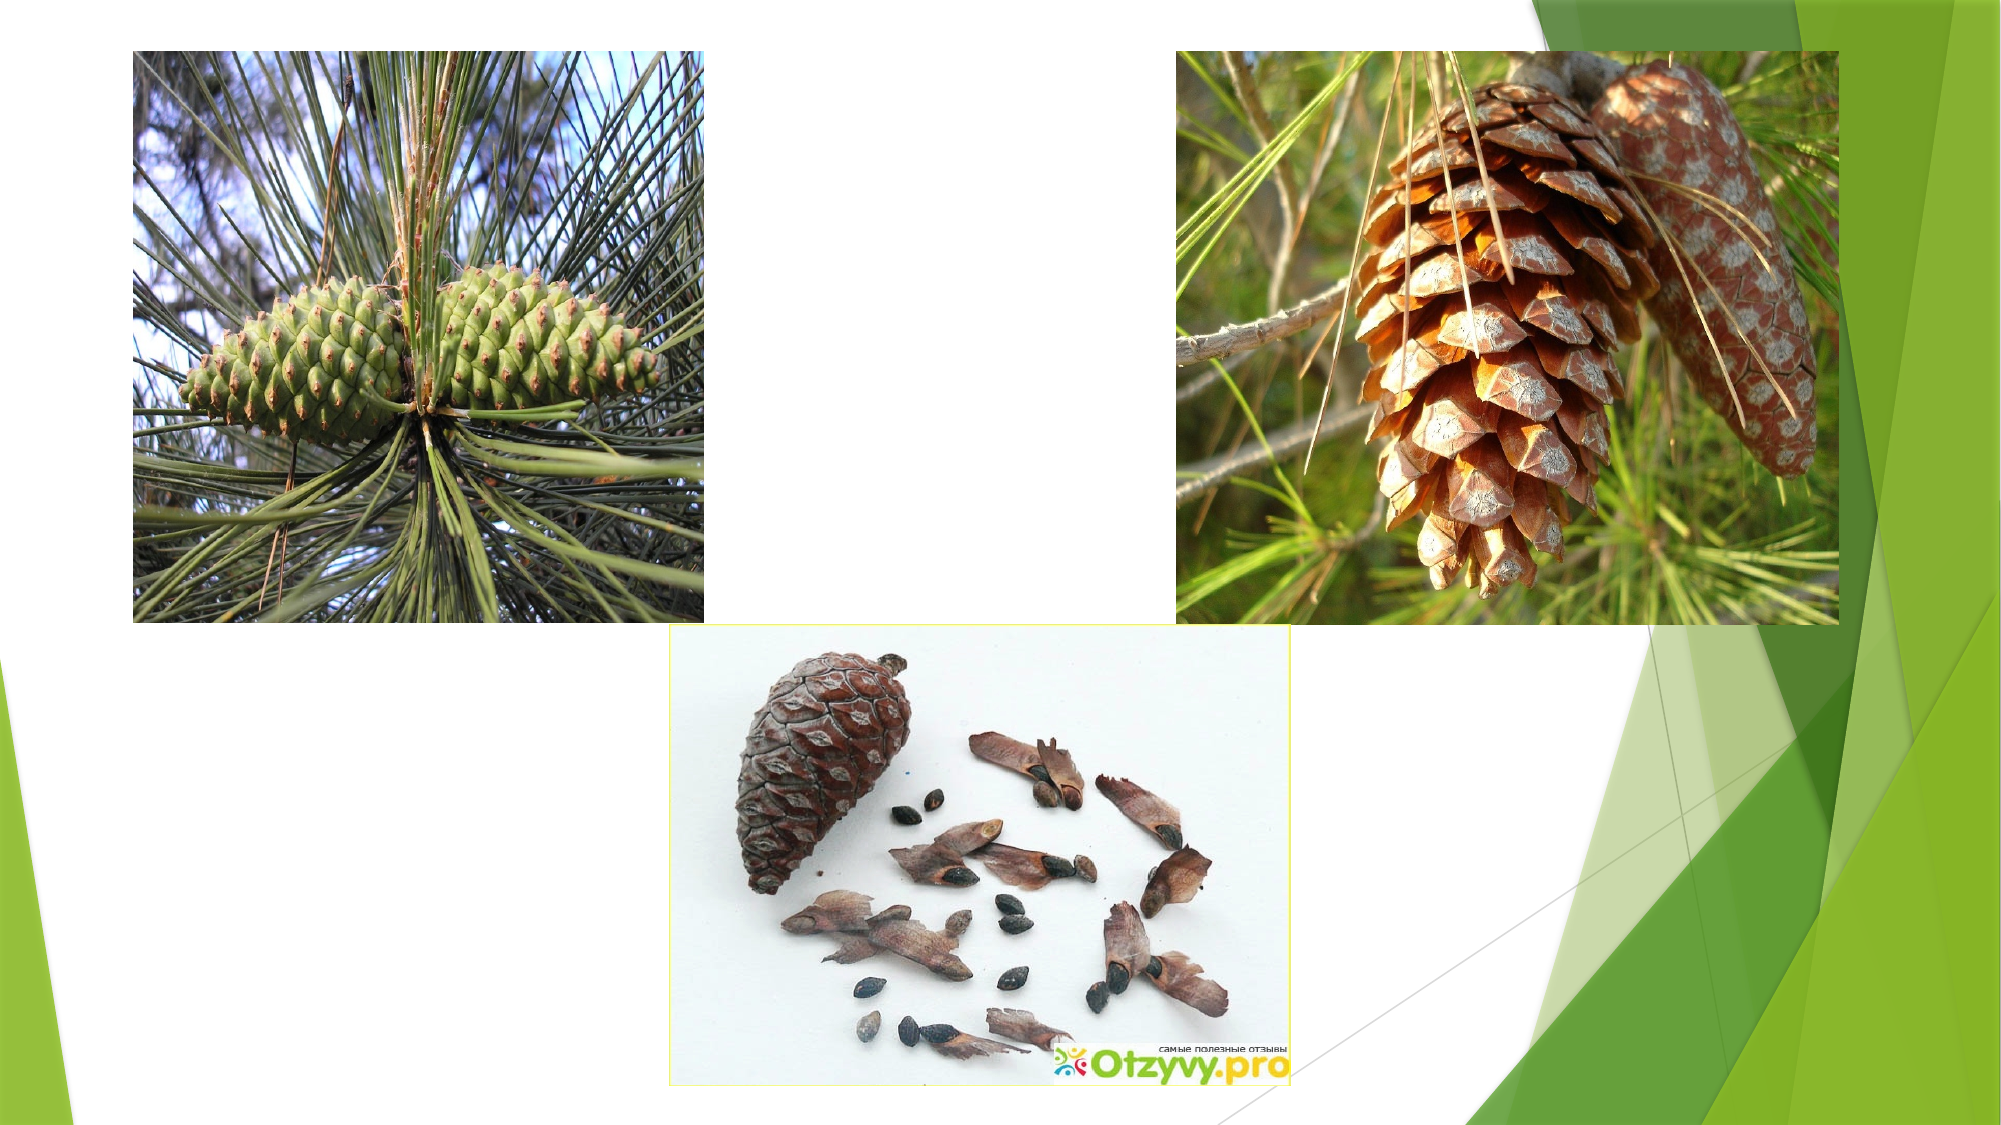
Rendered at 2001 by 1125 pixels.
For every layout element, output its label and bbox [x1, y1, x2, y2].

picture [132, 50, 1840, 1086]
